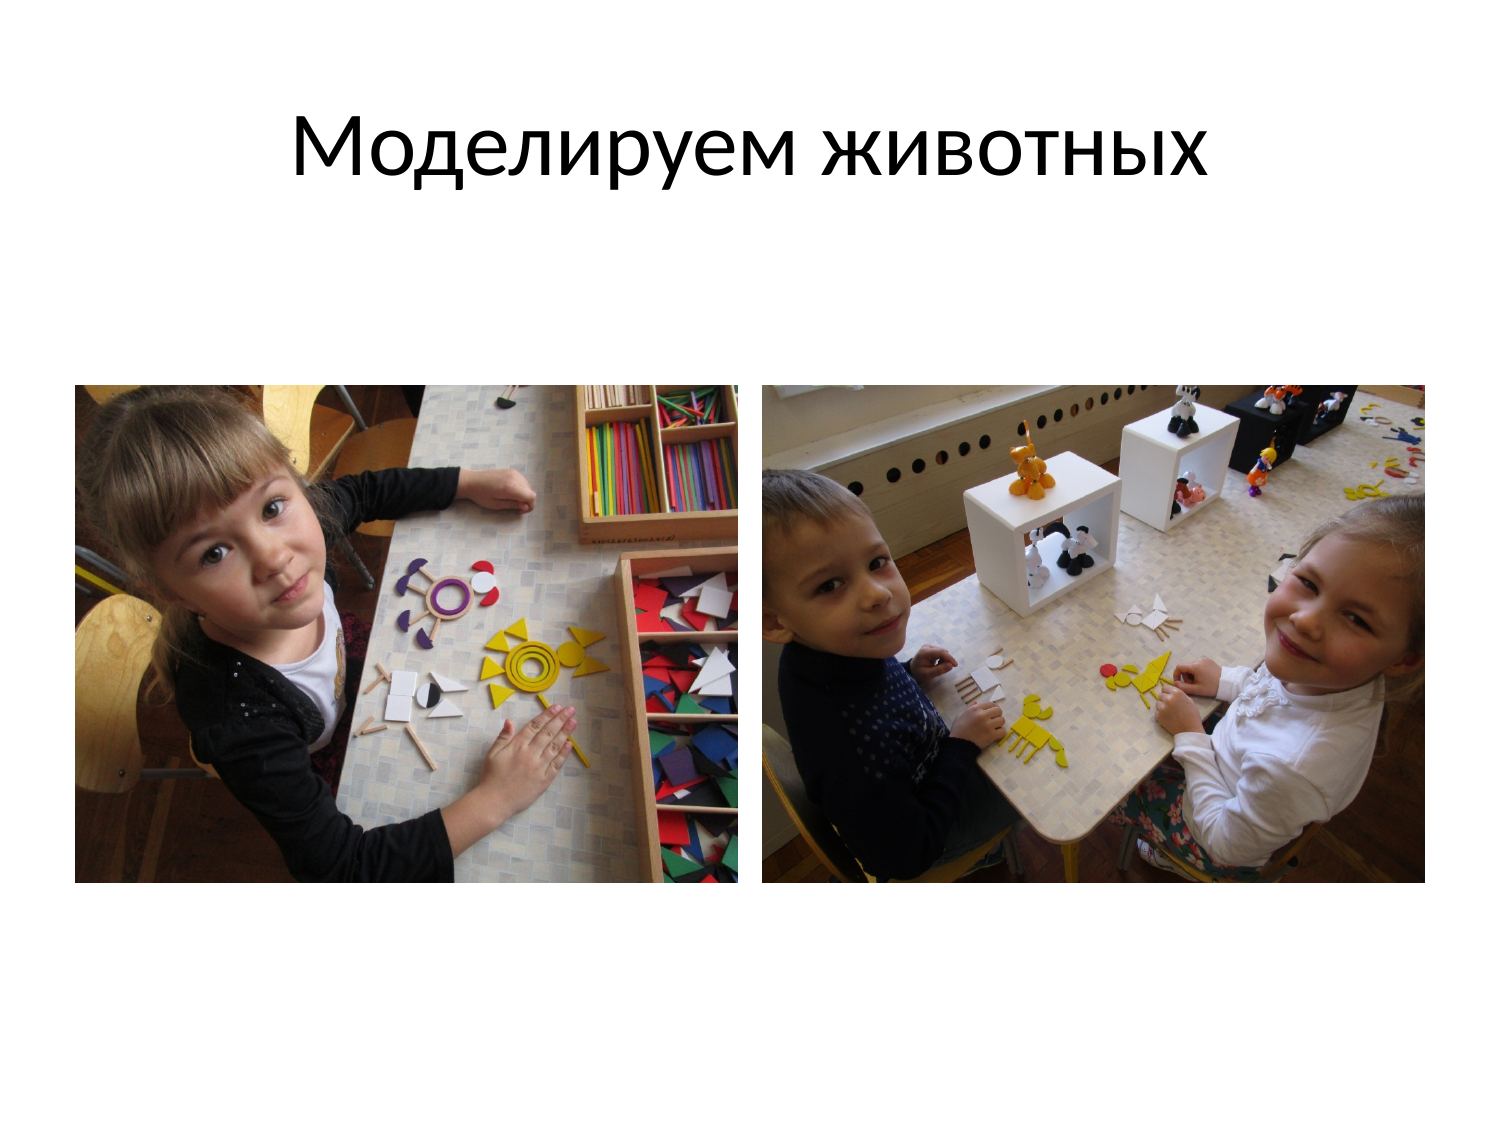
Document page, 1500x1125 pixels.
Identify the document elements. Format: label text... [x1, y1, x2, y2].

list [762, 384, 1426, 883]
title Моделируем животных [75, 45, 1425, 233]
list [74, 384, 738, 883]
